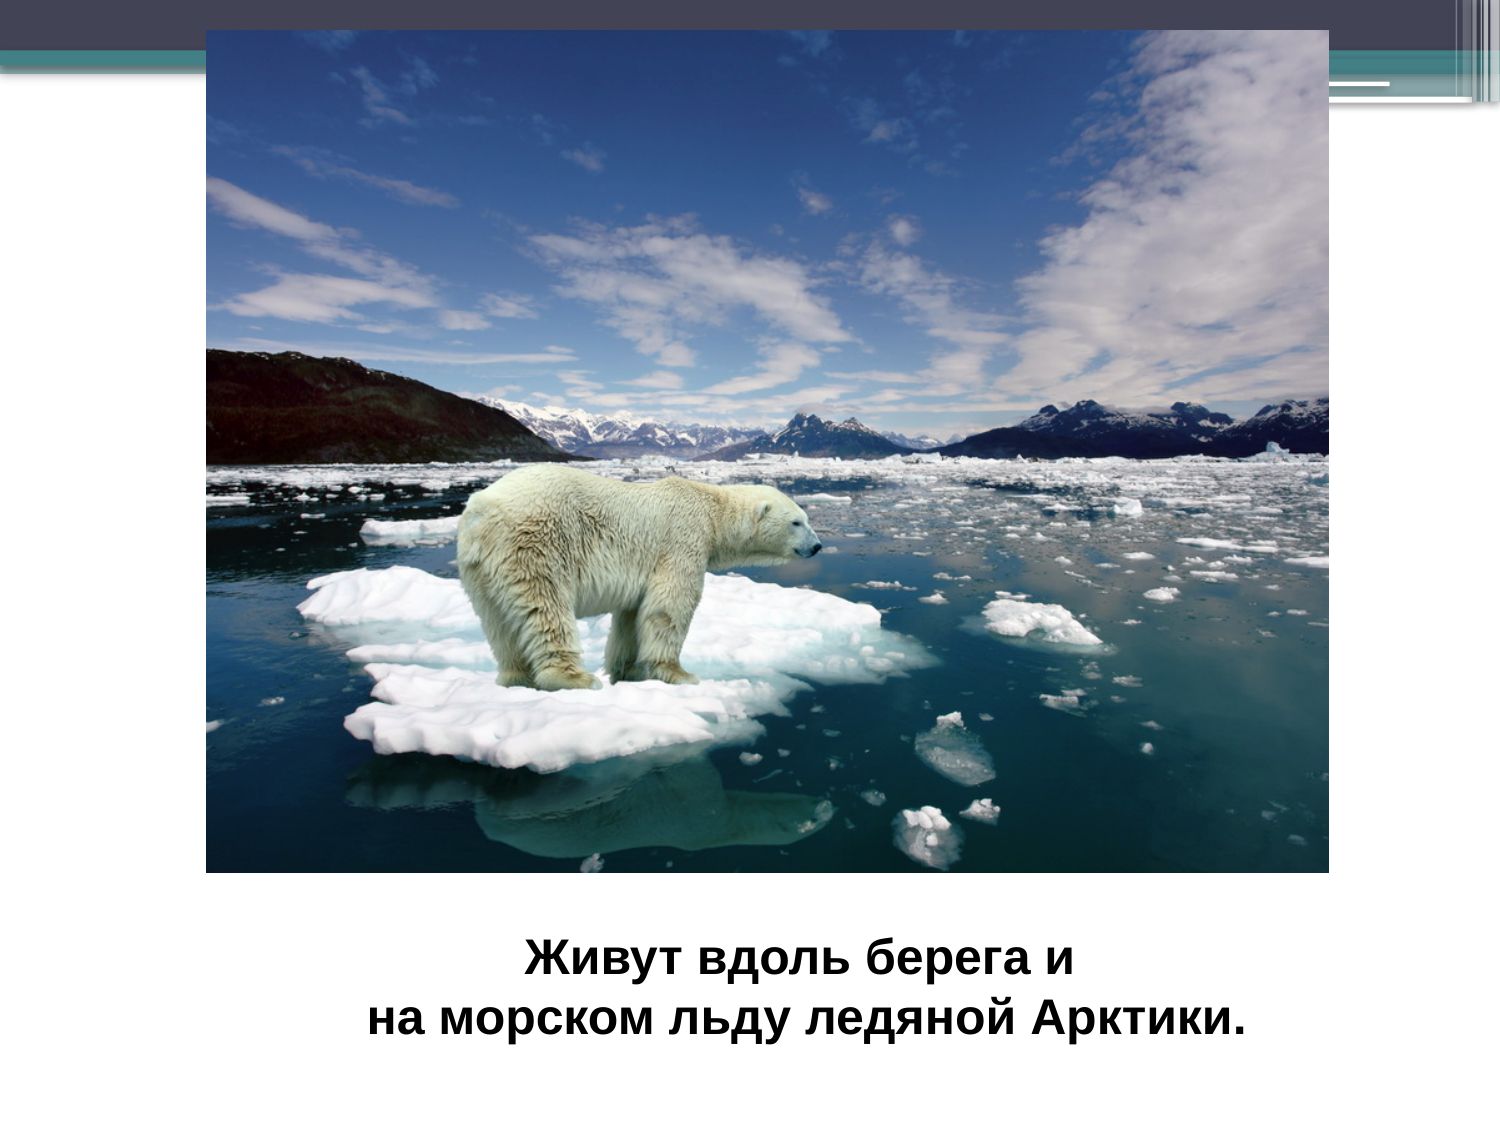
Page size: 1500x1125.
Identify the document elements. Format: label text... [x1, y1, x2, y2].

text_box Живут вдоль берега и на морском льду ледяной Арктики. [159, 917, 1455, 1052]
picture [206, 30, 1330, 874]
